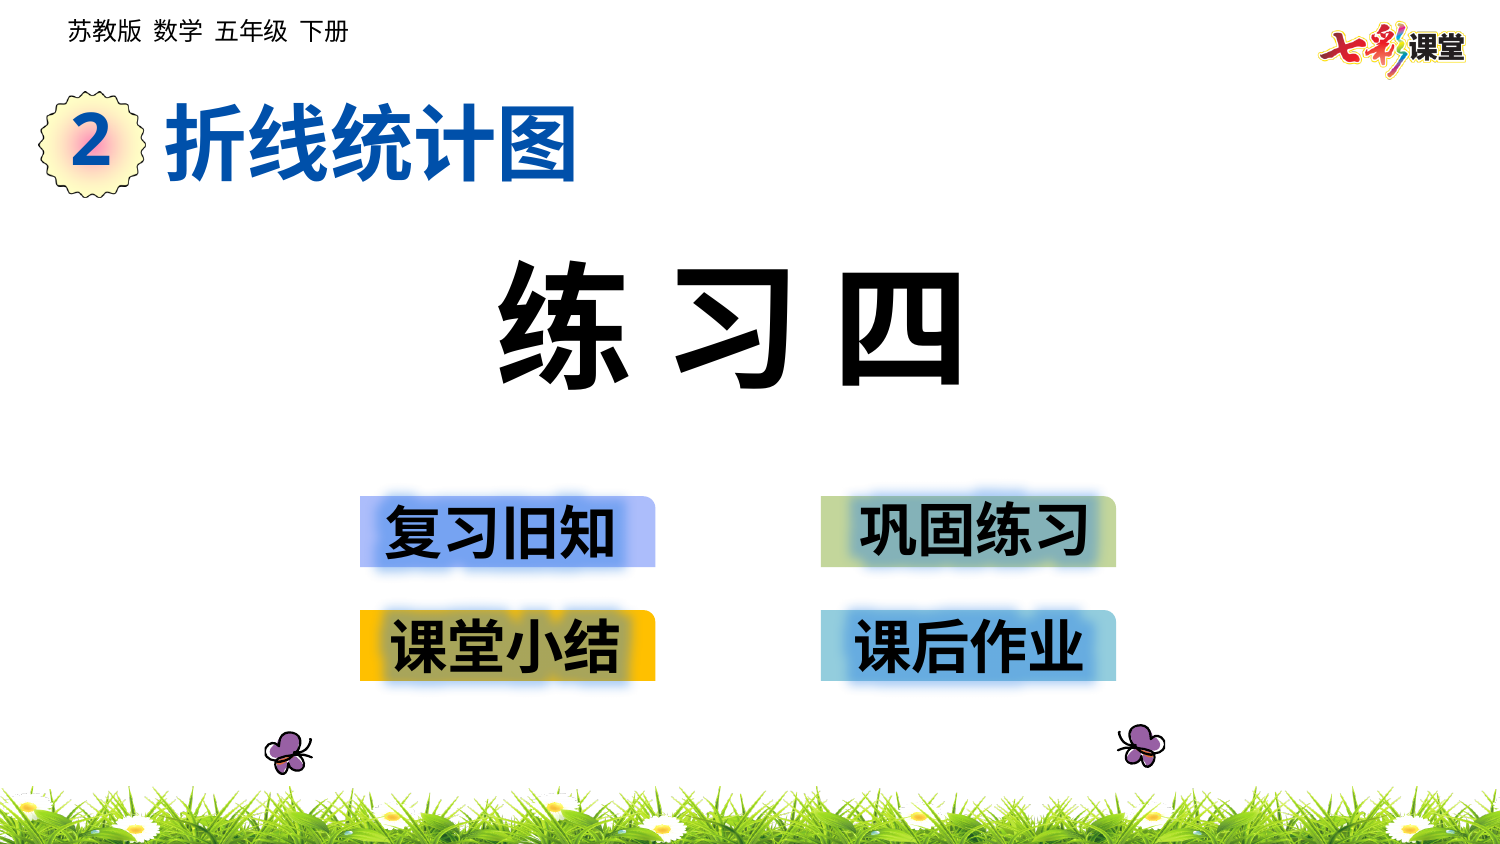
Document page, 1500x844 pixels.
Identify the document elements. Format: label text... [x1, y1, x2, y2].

text_box 课堂小结 [370, 598, 642, 693]
text_box 巩固练习 [840, 481, 1112, 575]
picture [0, 786, 1500, 844]
text_box [818, 494, 822, 570]
picture [1111, 723, 1166, 772]
picture [1316, 20, 1468, 80]
picture [264, 730, 318, 779]
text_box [0, 0, 573, 70]
text_box 课后作业 [833, 598, 1106, 693]
text_box 折线统计图 [152, 85, 592, 197]
text_box 复习旧知 [365, 484, 638, 579]
text_box 练 习 四 [483, 235, 982, 412]
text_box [37, 84, 146, 198]
